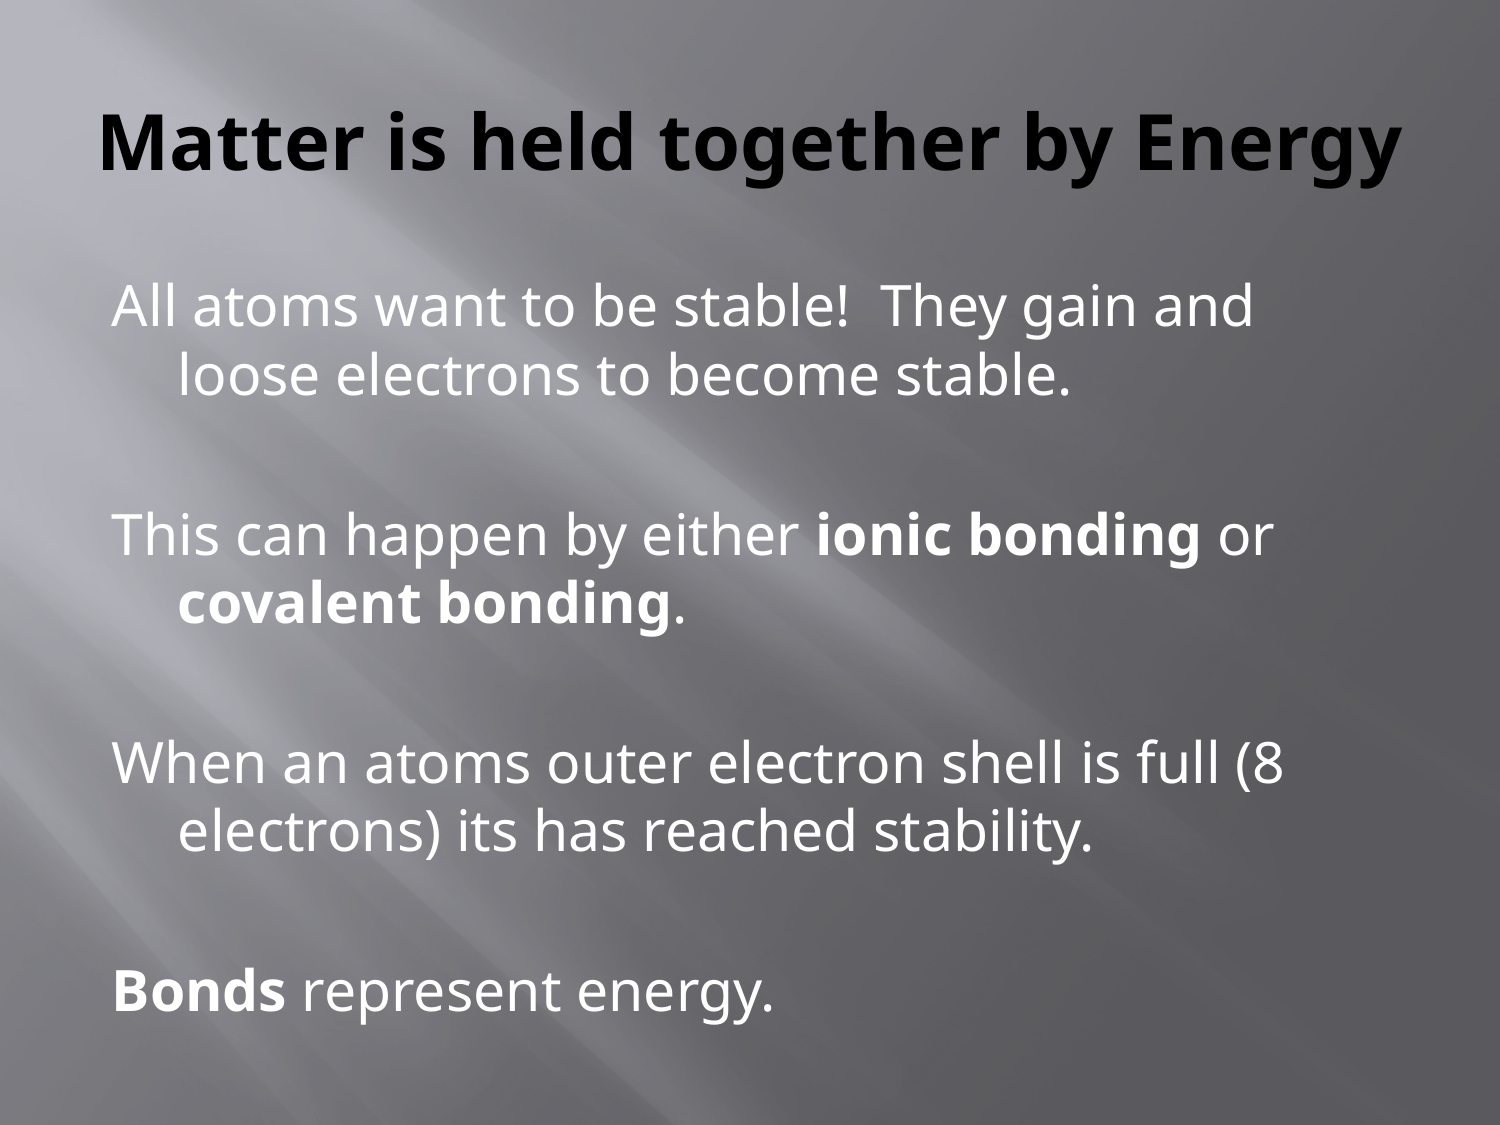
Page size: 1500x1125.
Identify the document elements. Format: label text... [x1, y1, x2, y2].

list All atoms want to be stable! They gain and loose electrons to become stable. This can happen by either ionic bonding or covalent bonding. When an atoms outer electron shell is full (8 electrons) its has reached stability. Bonds represent energy. [75, 262, 1425, 1035]
title Matter is held together by Energy [75, 45, 1425, 233]
